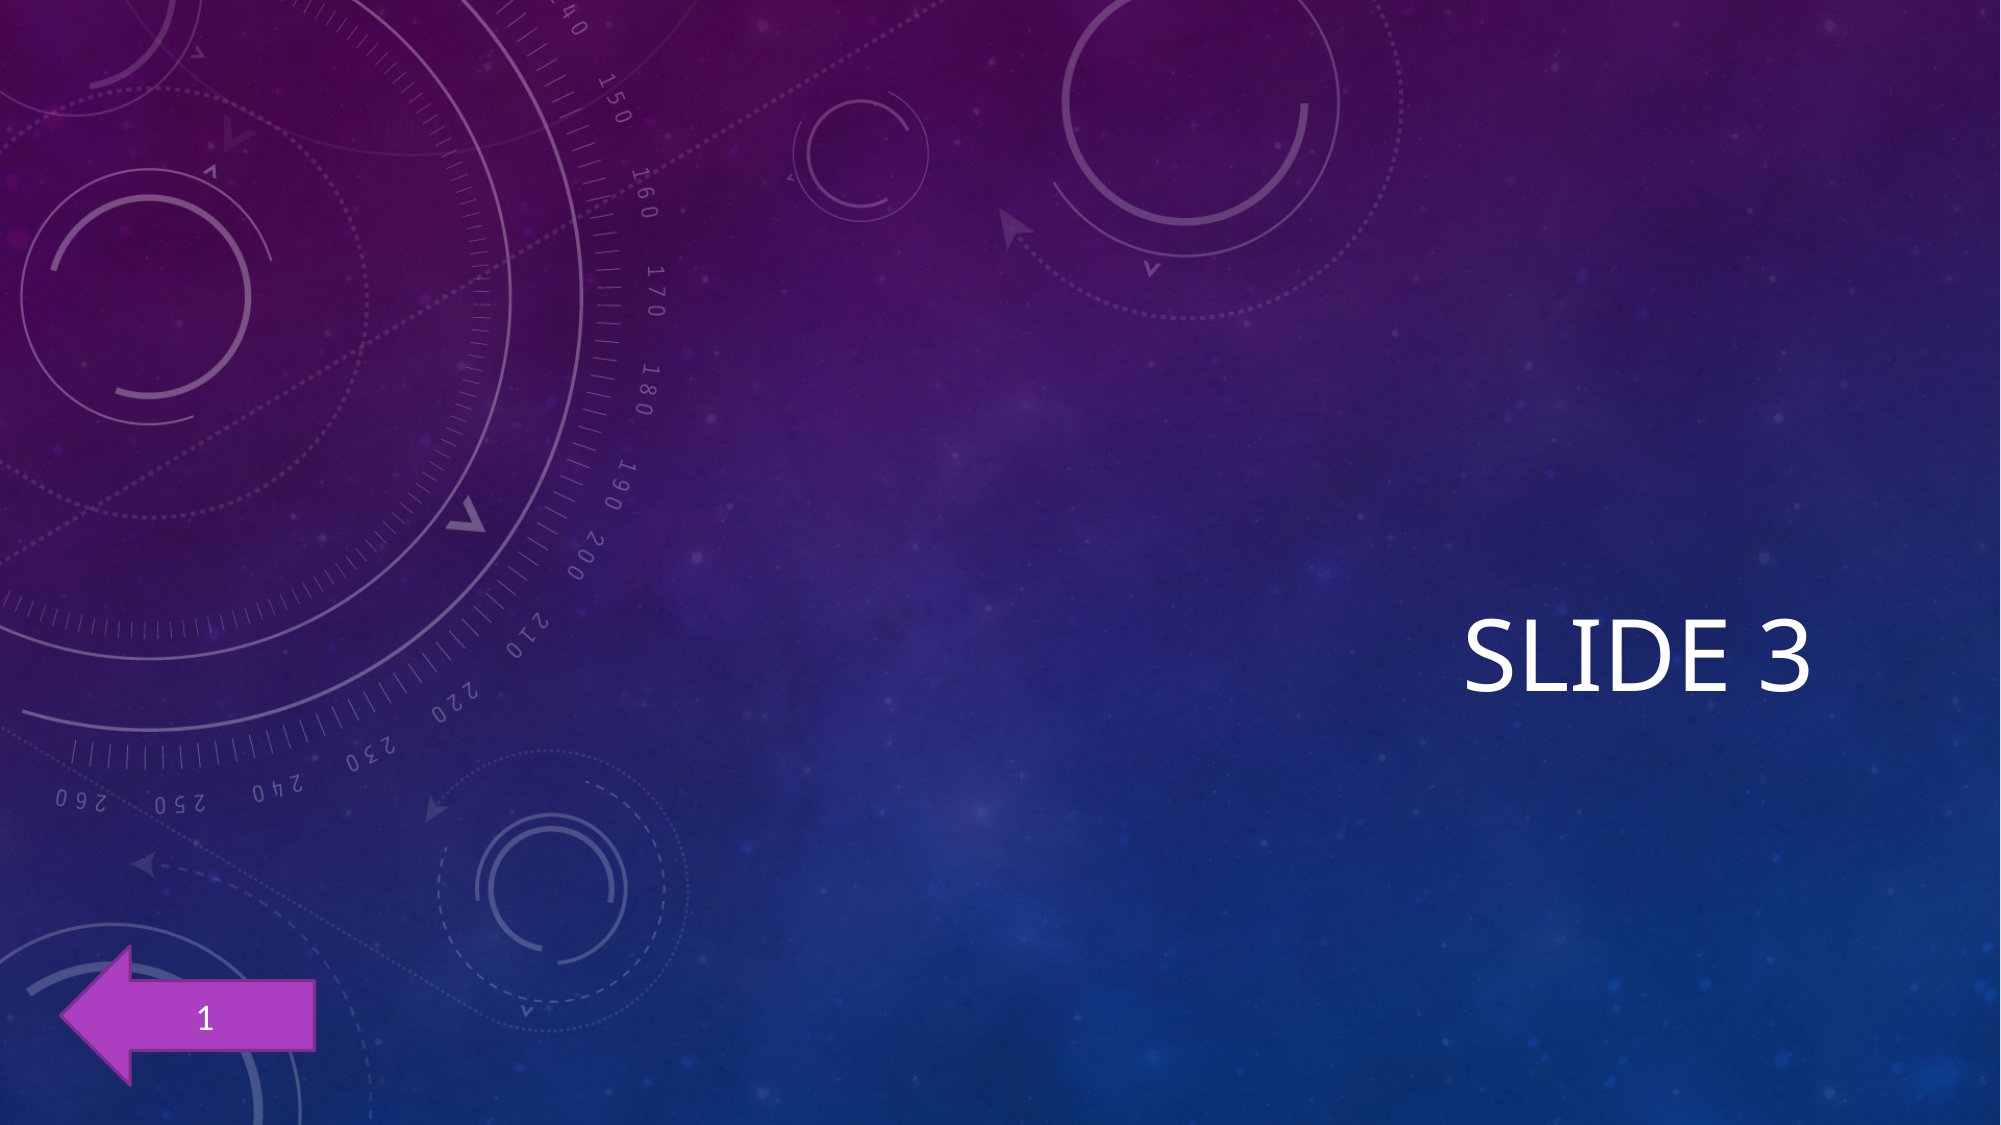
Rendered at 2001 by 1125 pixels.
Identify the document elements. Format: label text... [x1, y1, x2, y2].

picture [0, 0, 2001, 1125]
text_box 1 [59, 944, 317, 1087]
title Slide 3 [650, 322, 1831, 720]
